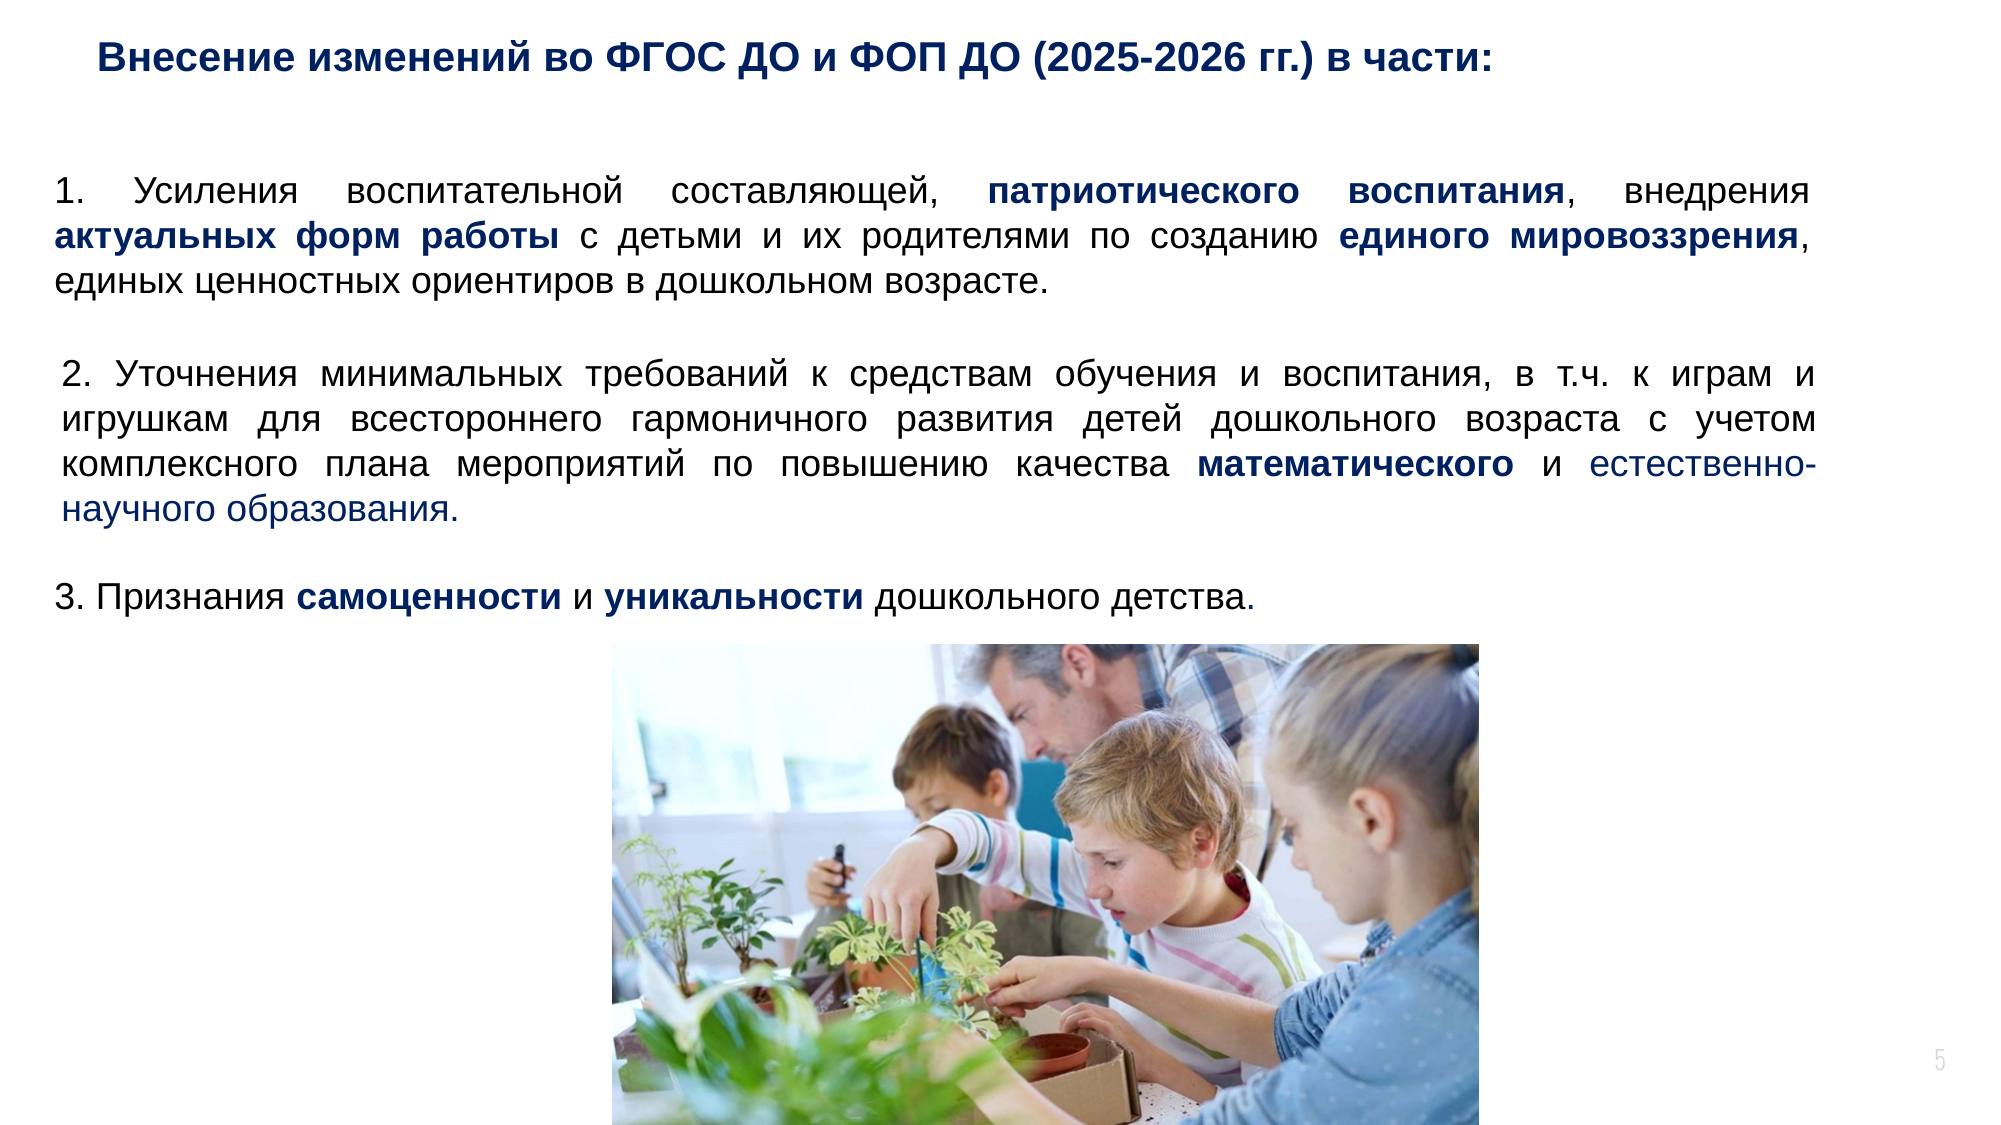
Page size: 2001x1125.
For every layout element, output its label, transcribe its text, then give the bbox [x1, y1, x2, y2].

text_box 1. Усиления воспитательной составляющей, патриотического воспитания, внедрения актуальных форм работы с детьми и их родителями по созданию единого мировоззрения, единых ценностных ориентиров в дошкольном возрасте. [38, 116, 1827, 352]
picture [1934, 1040, 1959, 1077]
text_box Внесение изменений во ФГОС ДО и ФОП ДО (2025-2026 гг.) в части: [94, 28, 1638, 81]
picture [612, 644, 1479, 1125]
text_box 3. Признания самоценности и уникальности дошкольного детства. [38, 543, 1827, 647]
text_box 2. Уточнения минимальных требований к средствам обучения и воспитания, в т.ч. к играм и игрушкам для всестороннего гармоничного развития детей дошкольного возраста с учетом комплексного плана мероприятий по повышению качества математического и естественно-научного образования. [45, 320, 1834, 557]
